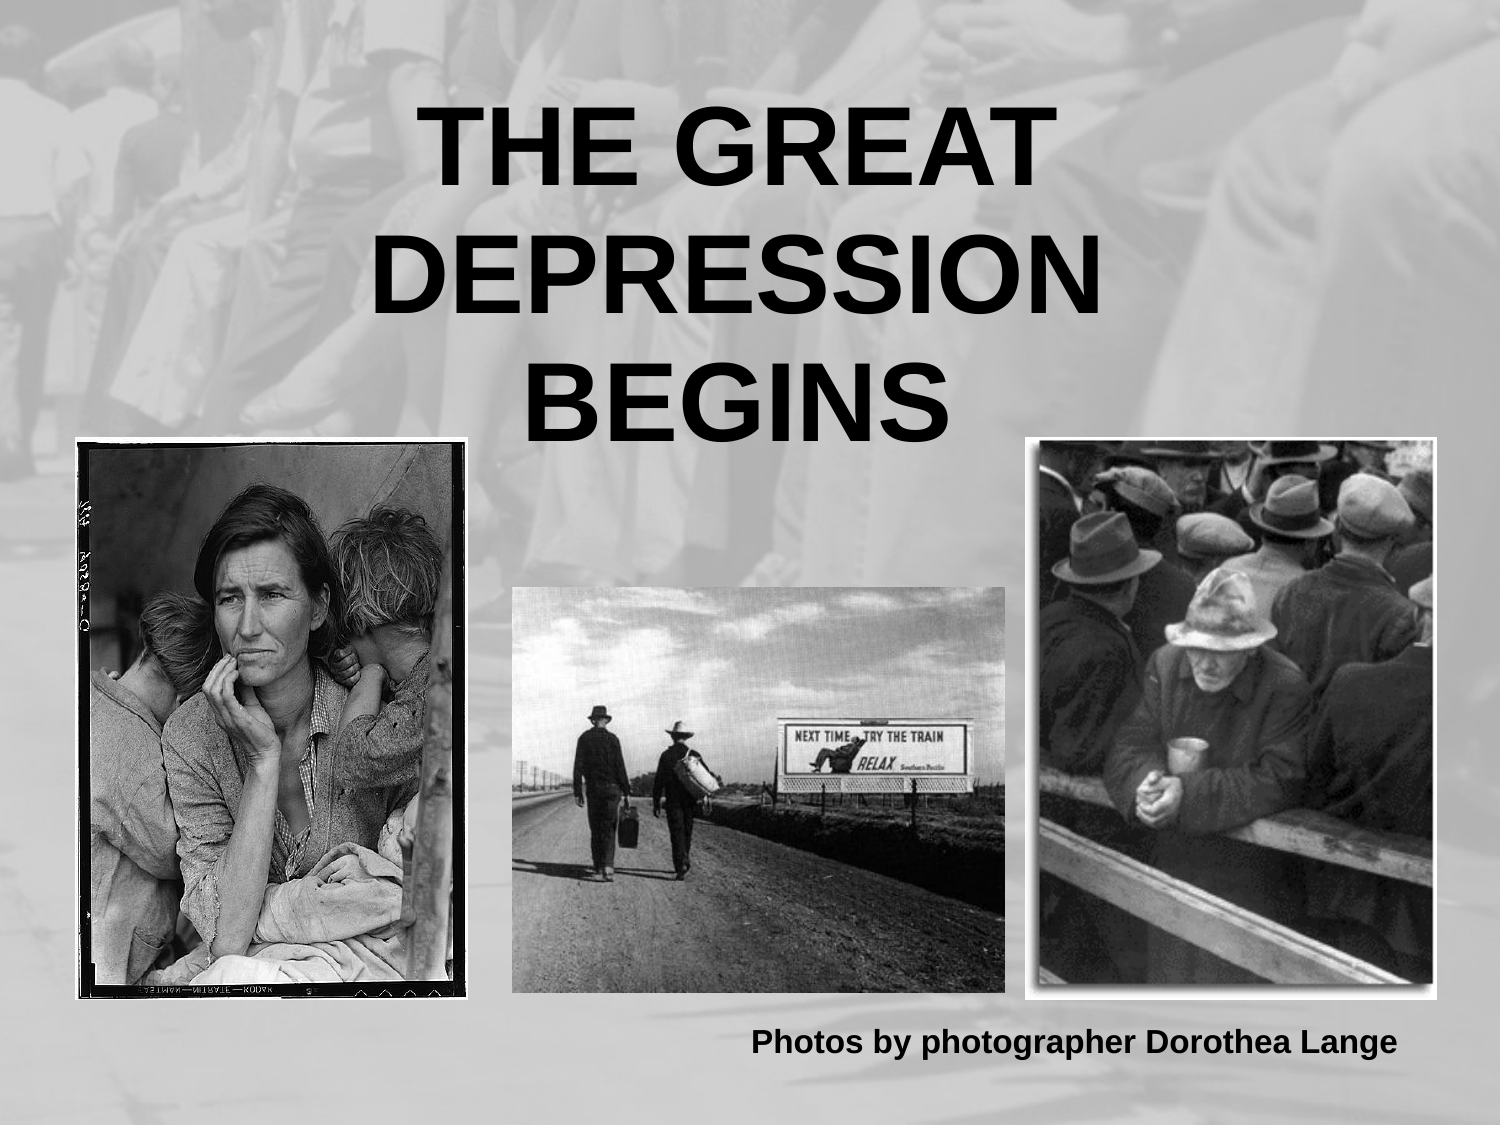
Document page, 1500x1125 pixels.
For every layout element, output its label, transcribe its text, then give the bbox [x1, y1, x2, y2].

text_box Photos by photographer Dorothea Lange [650, 1012, 1500, 1068]
picture [0, 0, 1500, 1125]
title THE GREAT DEPRESSION BEGINS [237, 24, 1238, 475]
